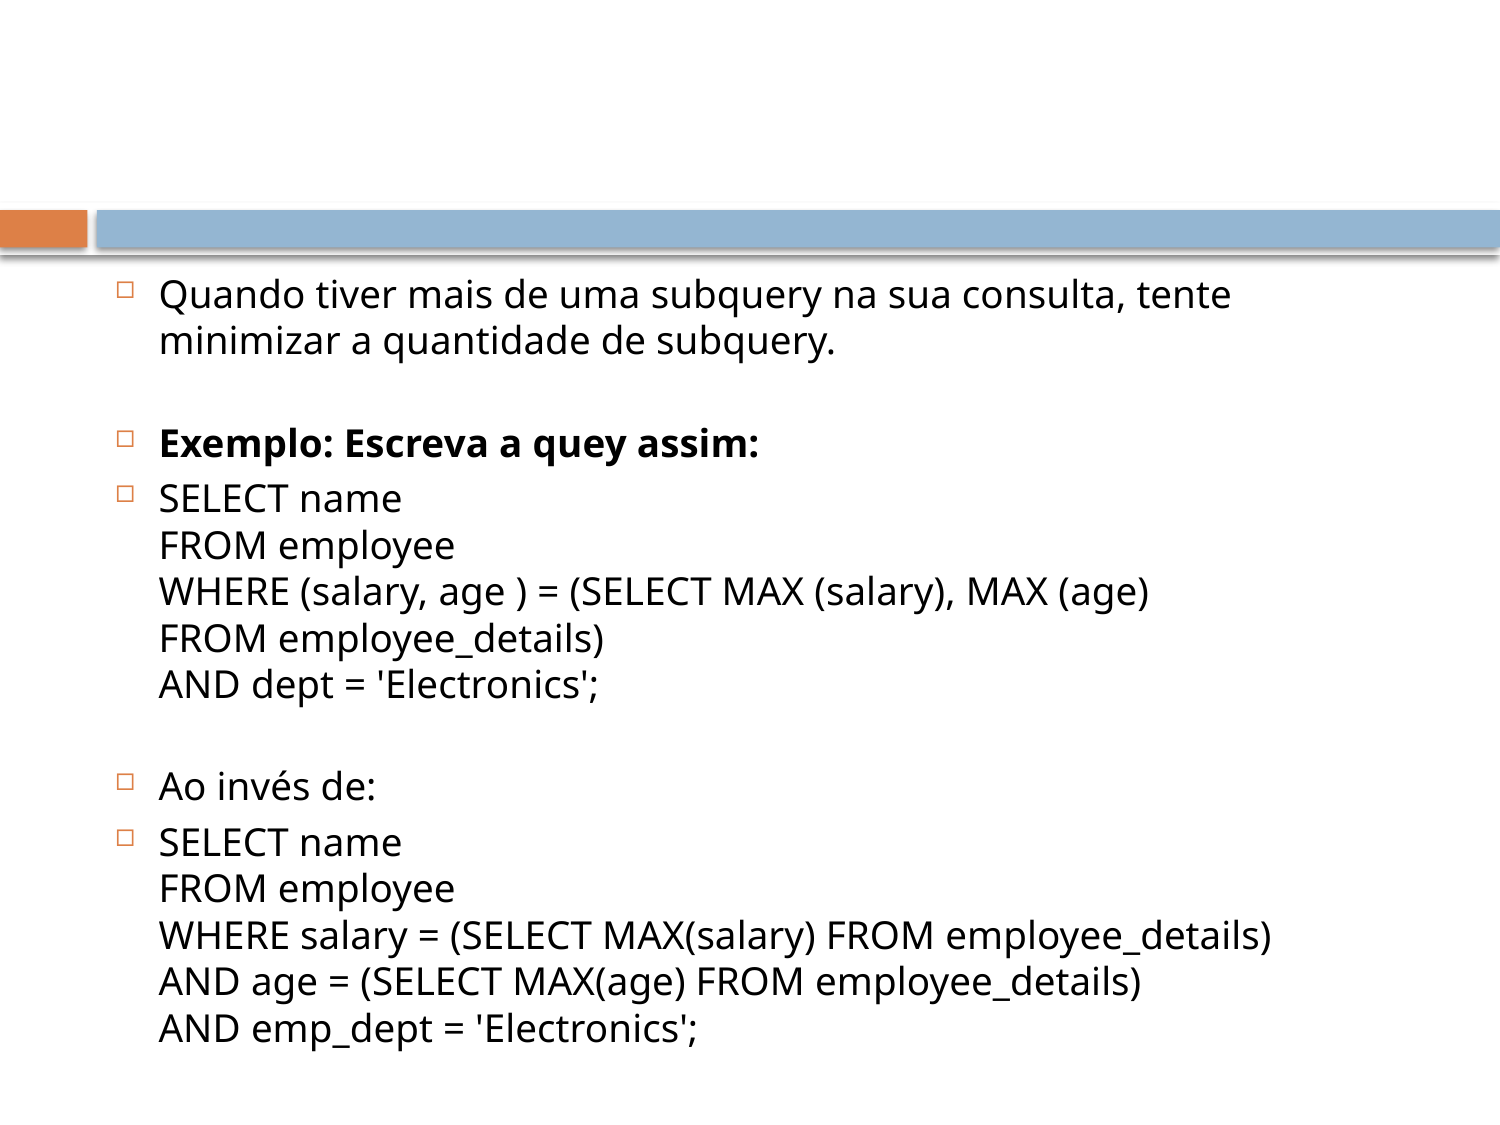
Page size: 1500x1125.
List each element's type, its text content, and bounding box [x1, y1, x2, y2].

list Quando tiver mais de uma subquery na sua consulta, tente minimizar a quantidade de subquery. Exemplo: Escreva a quey assim: SELECT name FROM employee WHERE (salary, age ) = (SELECT MAX (salary), MAX (age) FROM employee_details) AND dept = 'Electronics'; Ao invés de: SELECT name FROM employee WHERE salary = (SELECT MAX(salary) FROM employee_details) AND age = (SELECT MAX(age) FROM employee_details) AND emp_dept = 'Electronics'; [100, 262, 1438, 1059]
